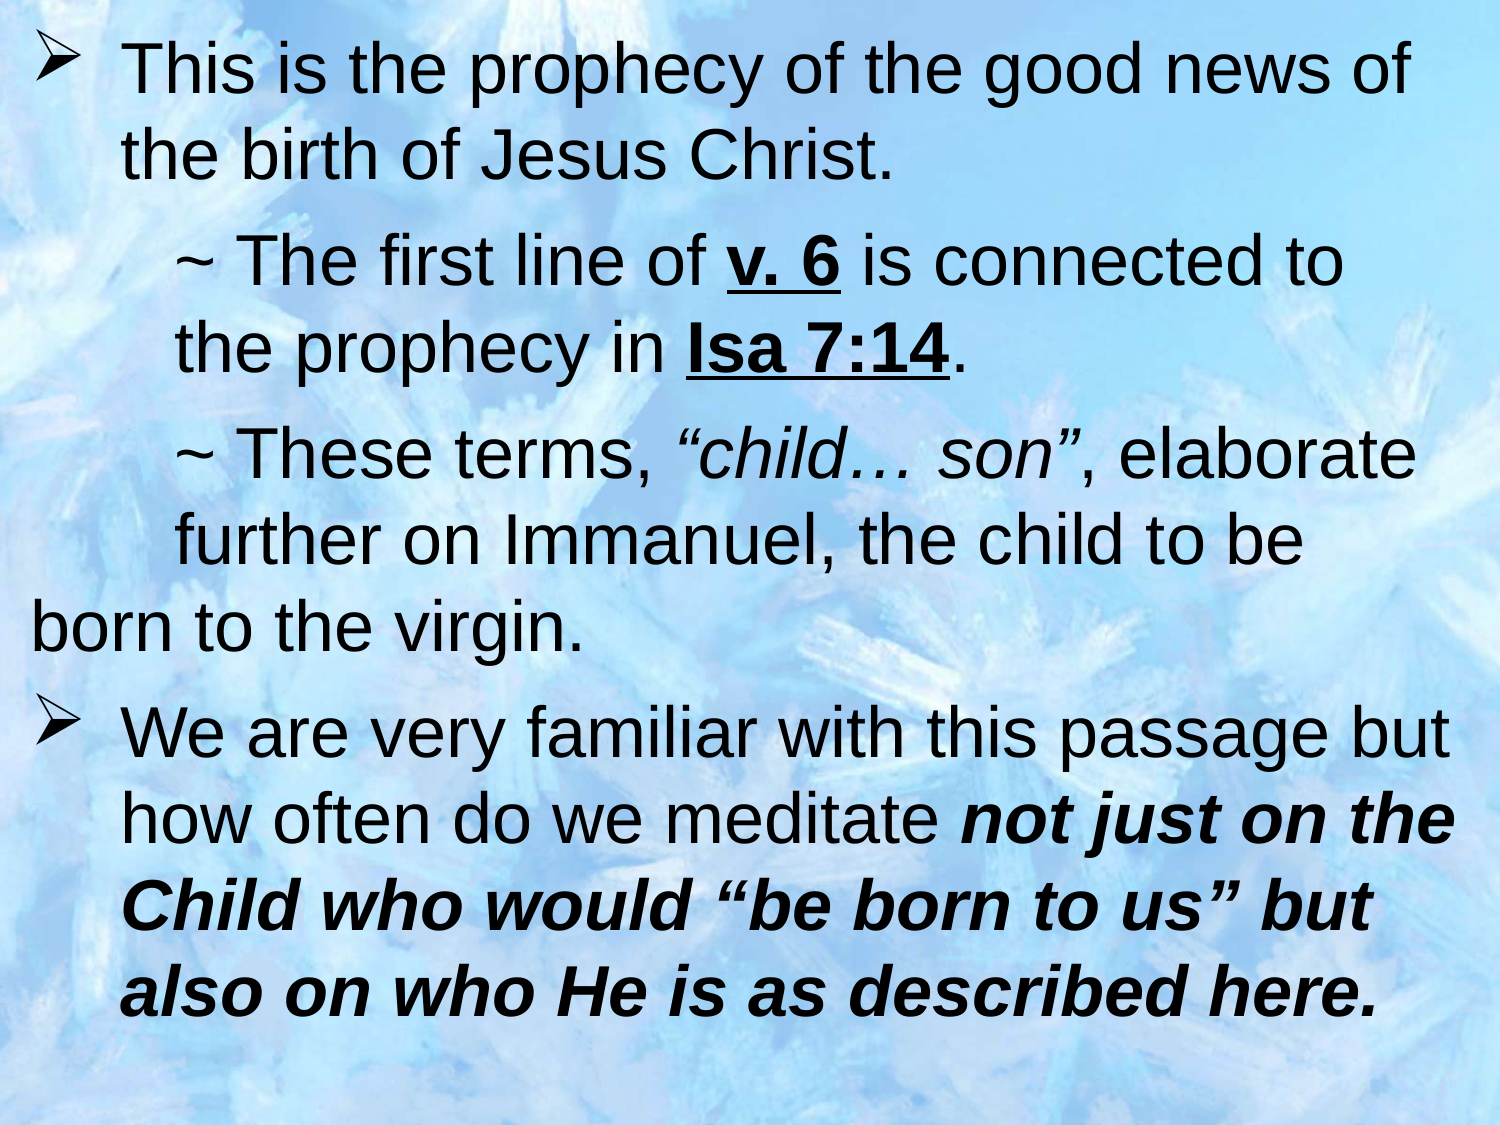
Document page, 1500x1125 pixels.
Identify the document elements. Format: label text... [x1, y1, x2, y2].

subtitle This is the prophecy of the good news of the birth of Jesus Christ. ~ The first line of v. 6 is connected to the prophecy in Isa 7:14. ~ These terms, “child… son”, elaborate further on Immanuel, the child to be born to the virgin. We are very familiar with this passage but how often do we meditate not just on the Child who would “be born to us” but also on who He is as described here. [15, 13, 1484, 1110]
picture [0, 0, 1500, 1125]
